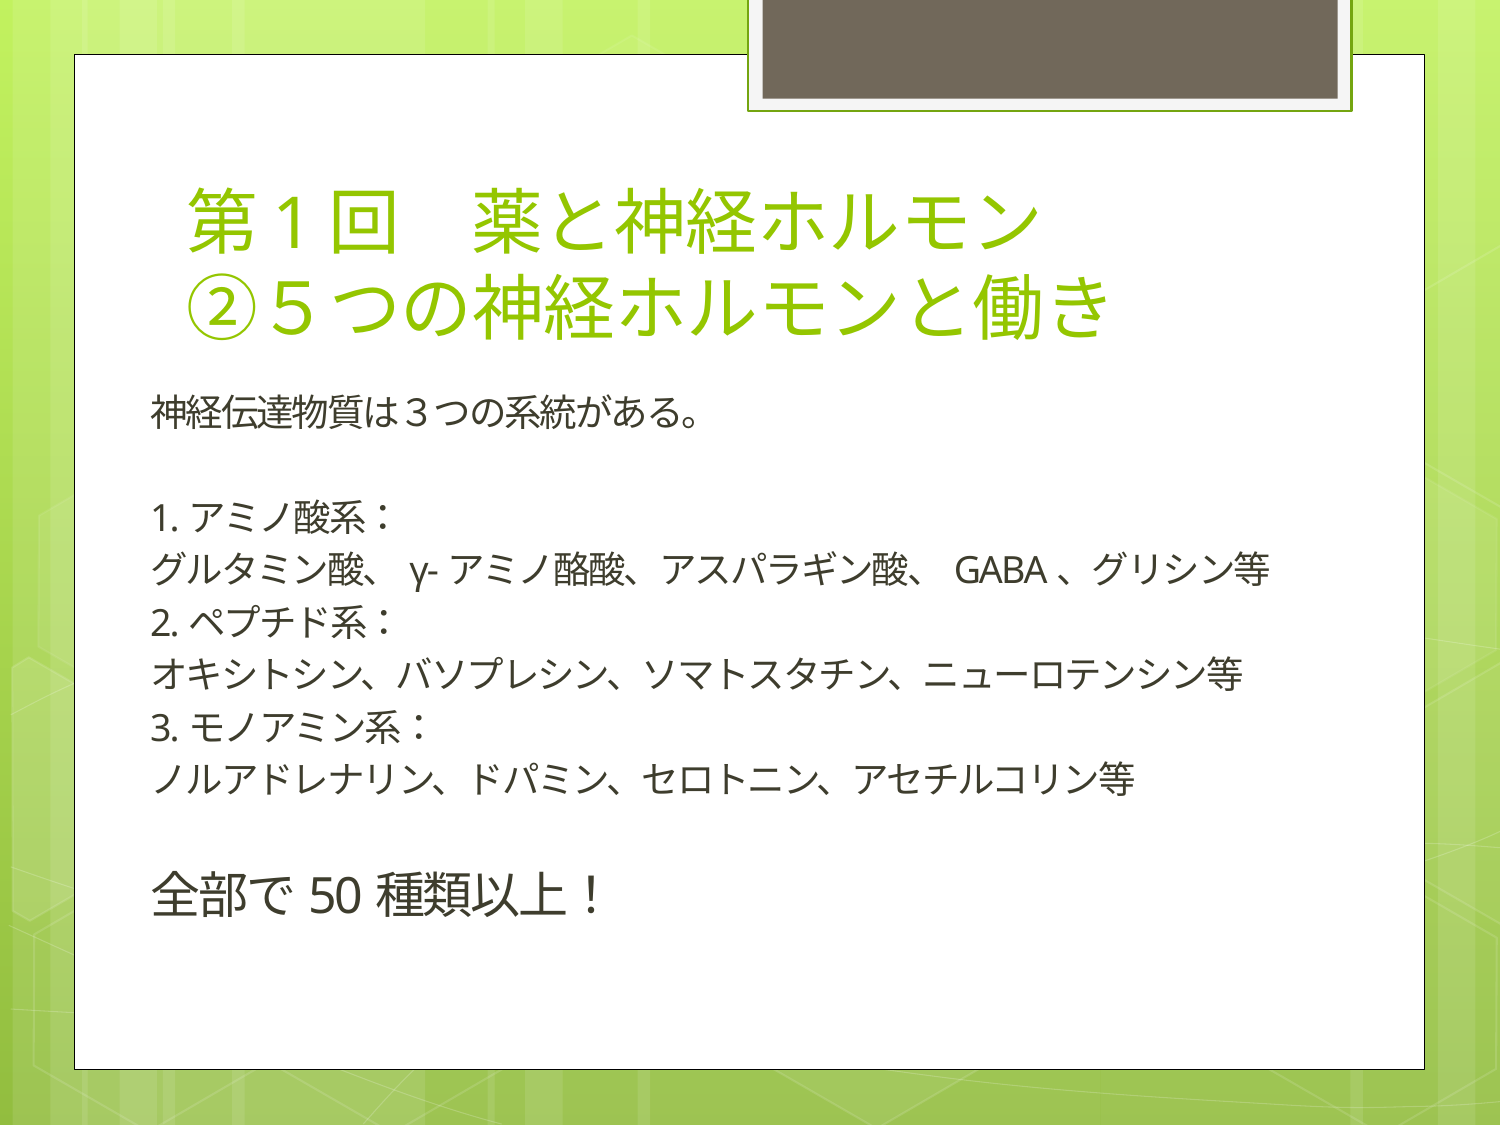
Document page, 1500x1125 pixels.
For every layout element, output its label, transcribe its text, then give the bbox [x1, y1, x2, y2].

title 第1回 薬と神経ホルモン ②５つの神経ホルモンと働き [171, 168, 1324, 357]
list 神経伝達物質は３つの系統がある。 1.アミノ酸系： グルタミン酸、γ-アミノ酪酸、アスパラギン酸、GABA、グリシン等 2.ペプチド系： オキシトシン、バソプレシン、ソマトスタチン、ニューロテンシン等 3.モノアミン系： ノルアドレナリン、ドパミン、セロトニン、アセチルコリン等 全部で50種類以上！ [123, 381, 1376, 957]
